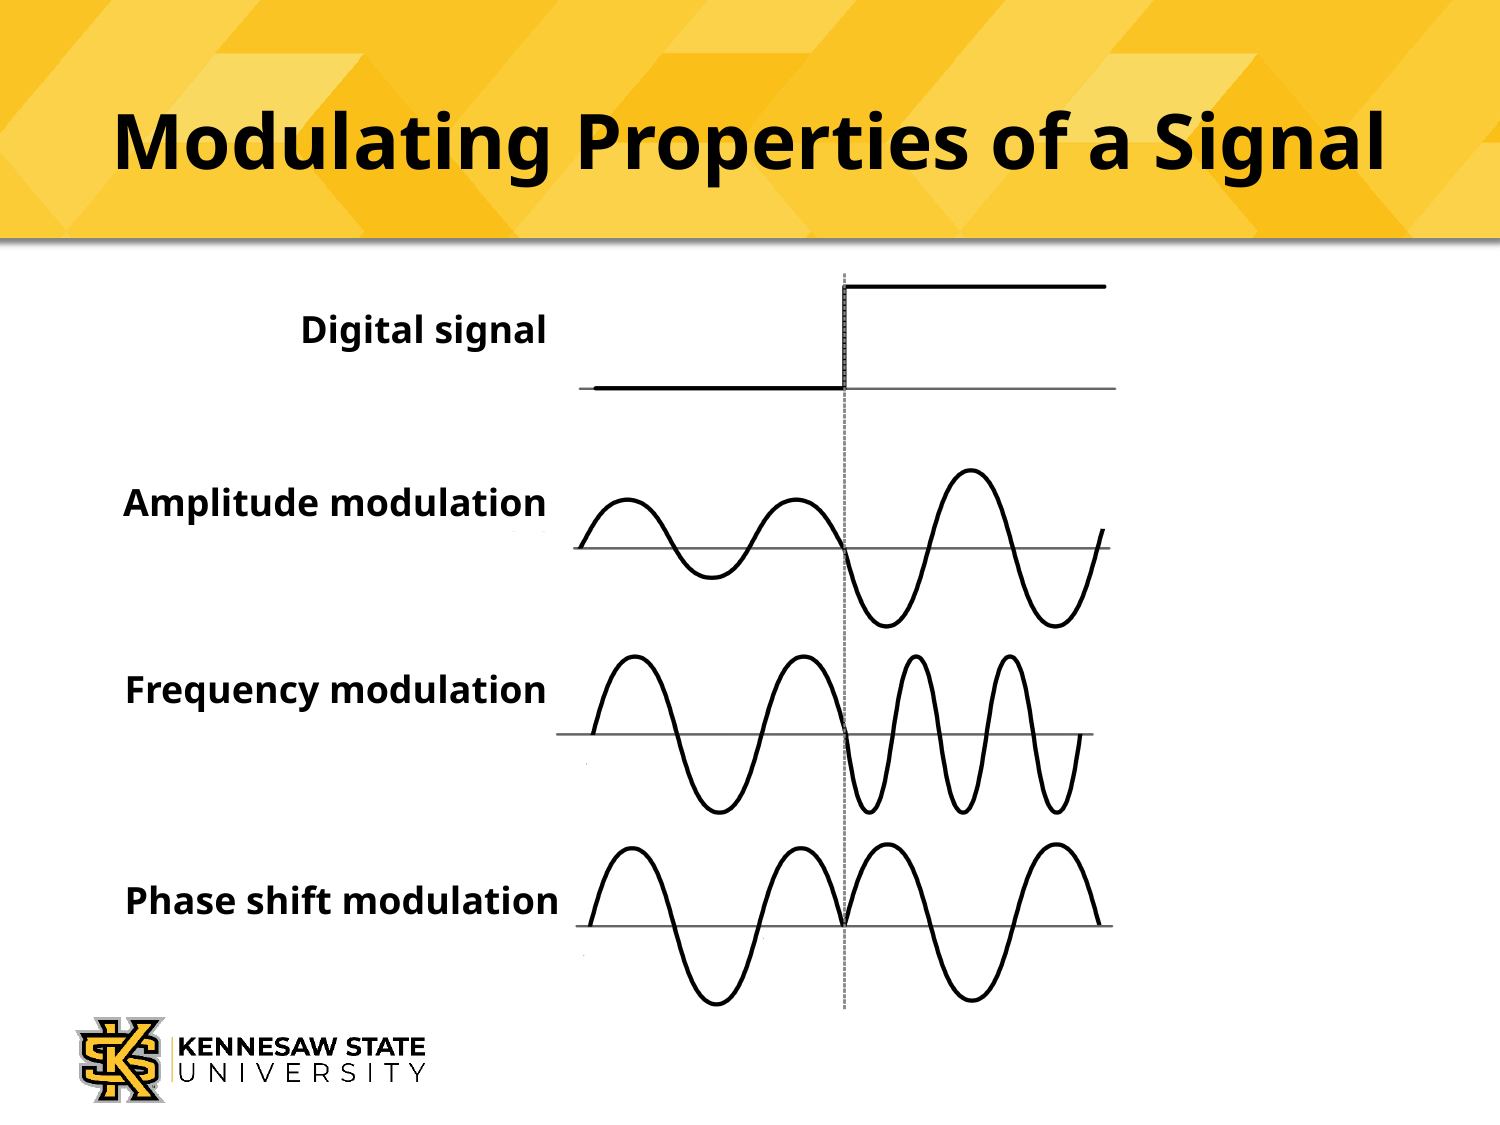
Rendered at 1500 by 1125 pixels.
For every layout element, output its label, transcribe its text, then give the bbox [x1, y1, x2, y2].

picture [0, 0, 1500, 251]
picture [487, 256, 1138, 1019]
text_box Amplitude modulation [18, 471, 482, 532]
title Modulating Properties of a Signal [75, 45, 1425, 233]
picture [75, 1017, 425, 1103]
text_box Frequency modulation [18, 658, 482, 719]
text_box Phase shift modulation [21, 869, 482, 930]
text_box Digital signal [249, 298, 482, 359]
